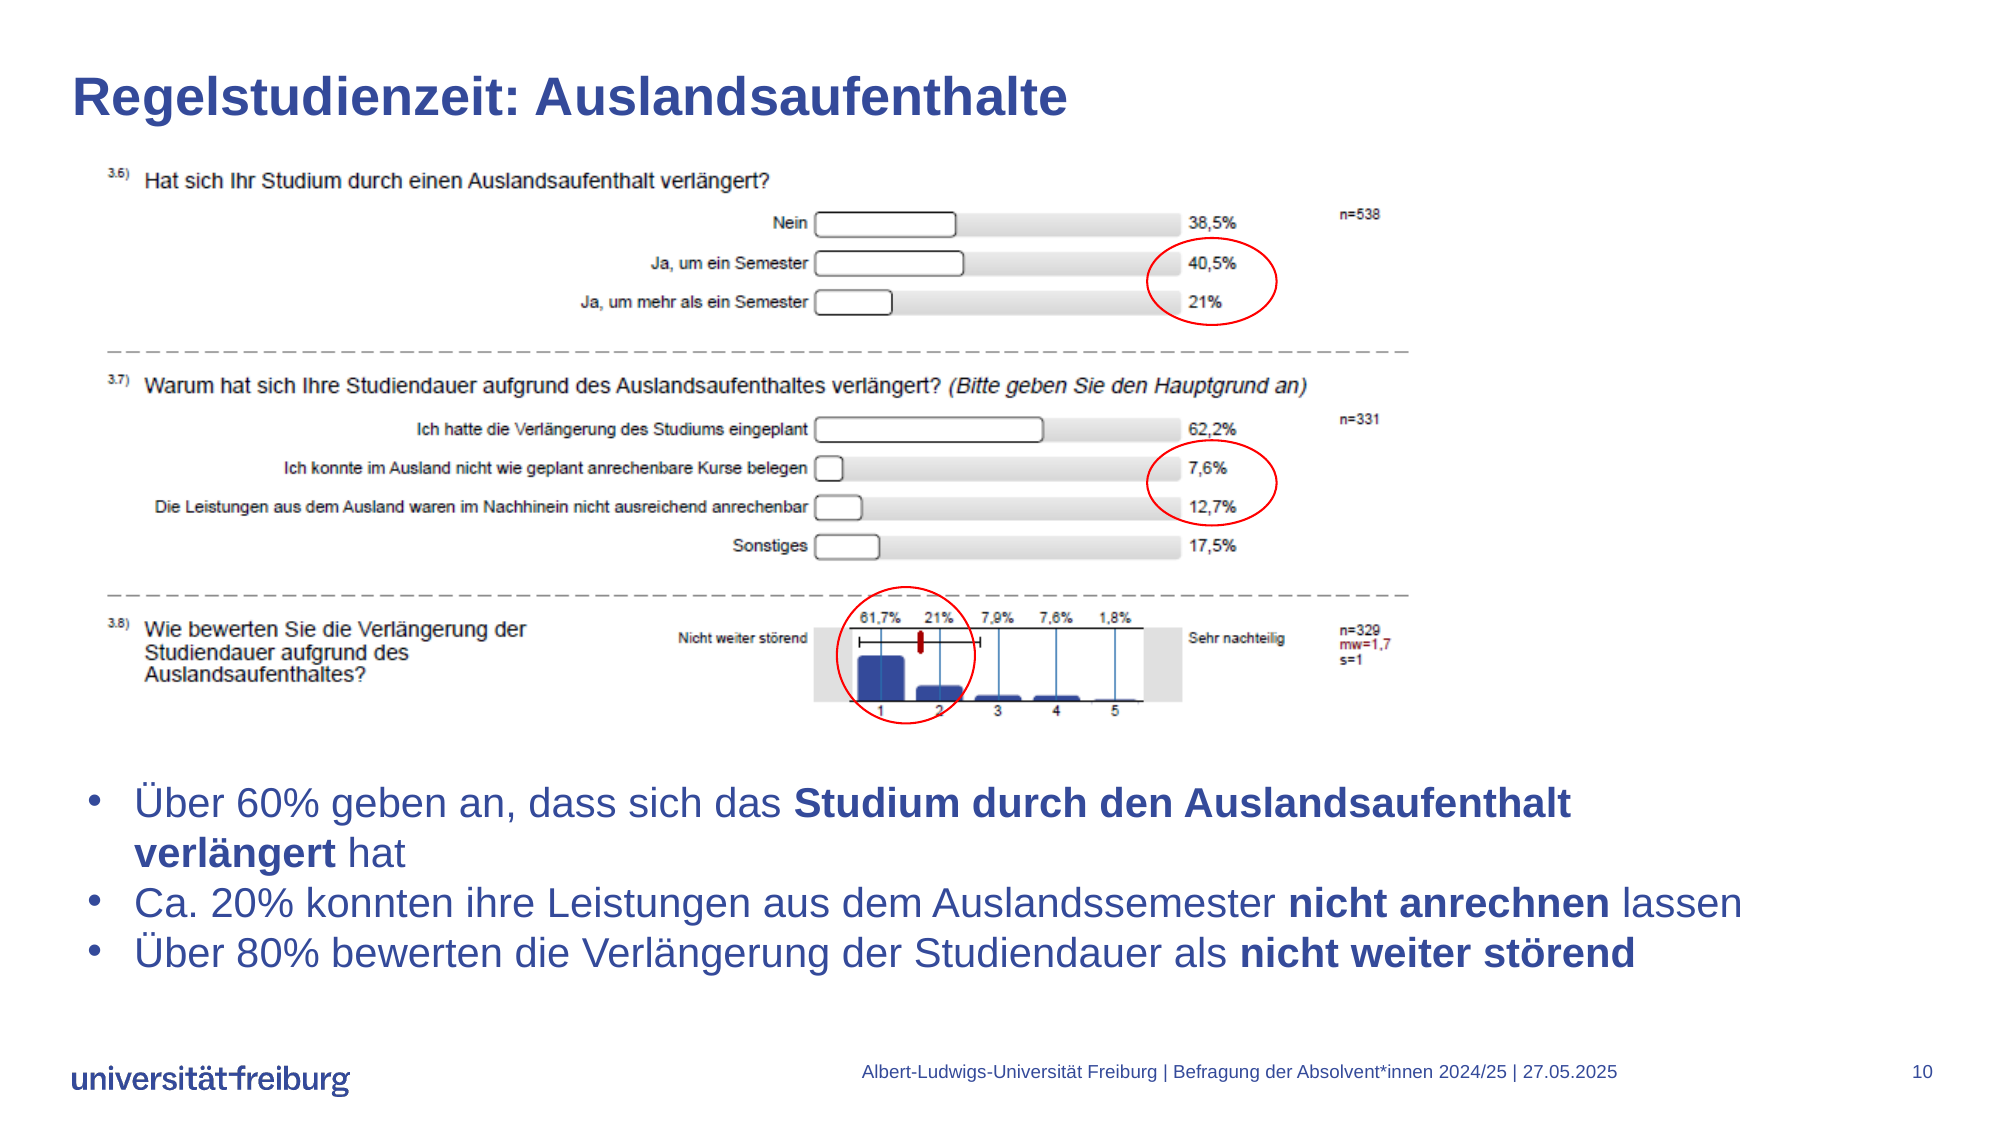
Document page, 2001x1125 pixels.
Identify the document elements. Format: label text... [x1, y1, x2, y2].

picture [72, 1065, 351, 1097]
title Regelstudienzeit: Auslandsaufenthalte [72, 59, 1933, 278]
picture [72, 156, 1429, 724]
footer Albert-Ludwigs-Universität Freiburg | Befragung der Absolvent*innen 2024/25 | [488, 1060, 1517, 1090]
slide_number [1517, 1060, 1754, 1090]
text_box Über 60% geben an, dass sich das Studium durch den Auslandsaufenthalt verlängert hat Ca. 20% konnten ihre Leistungen aus dem Auslandssemester nicht anrechnen lassen Über 80% bewerten die Verlängerung der Studiendauer als nicht weiter störend [72, 768, 1771, 1033]
slide_number 10 [1873, 1060, 1933, 1090]
